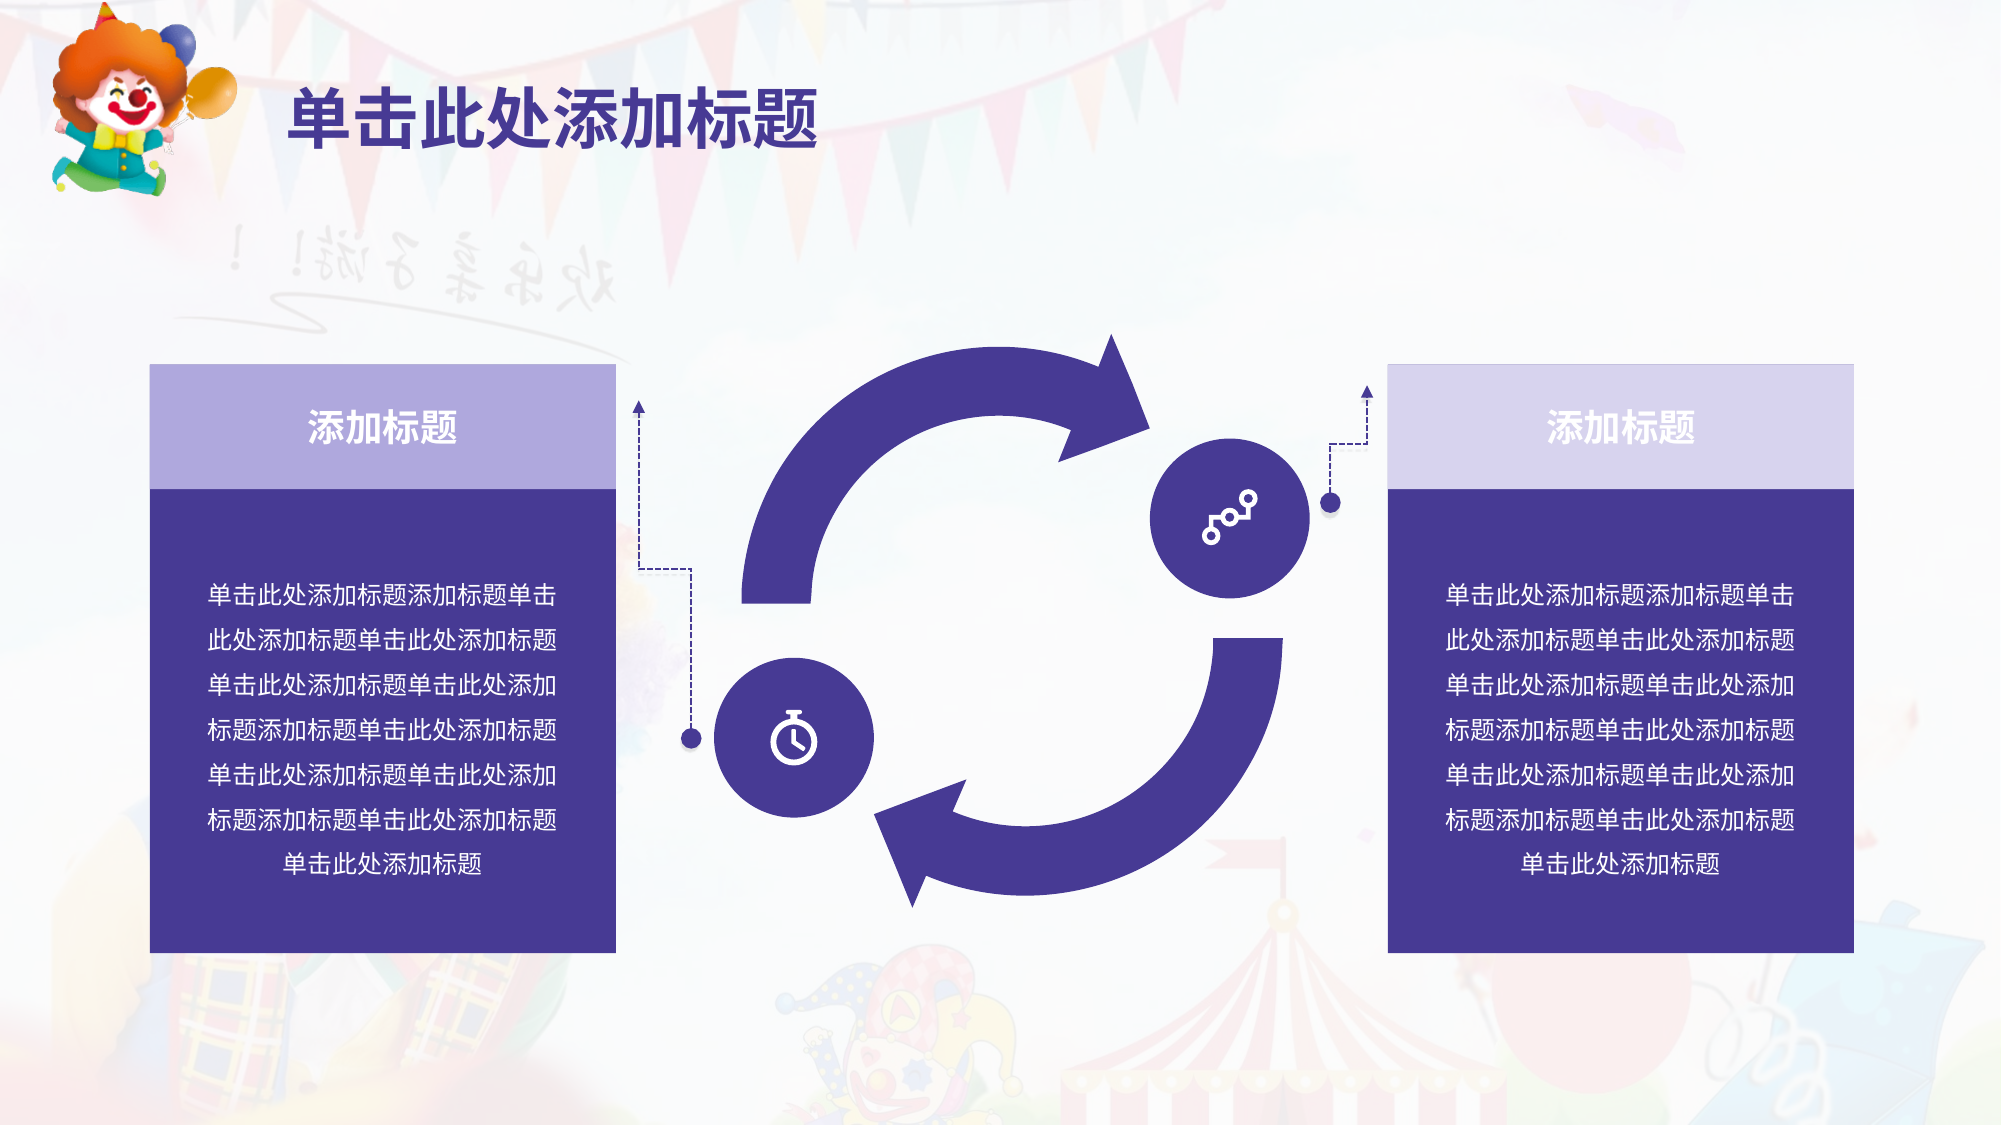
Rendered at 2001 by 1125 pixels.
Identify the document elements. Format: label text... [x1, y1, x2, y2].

picture [41, 0, 246, 201]
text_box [149, 364, 616, 954]
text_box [714, 657, 874, 818]
title 单击此处添加标题 [271, 77, 1196, 166]
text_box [741, 333, 1283, 908]
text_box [1149, 438, 1310, 599]
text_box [1387, 364, 1854, 954]
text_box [616, 543, 834, 596]
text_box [1290, 425, 1387, 463]
